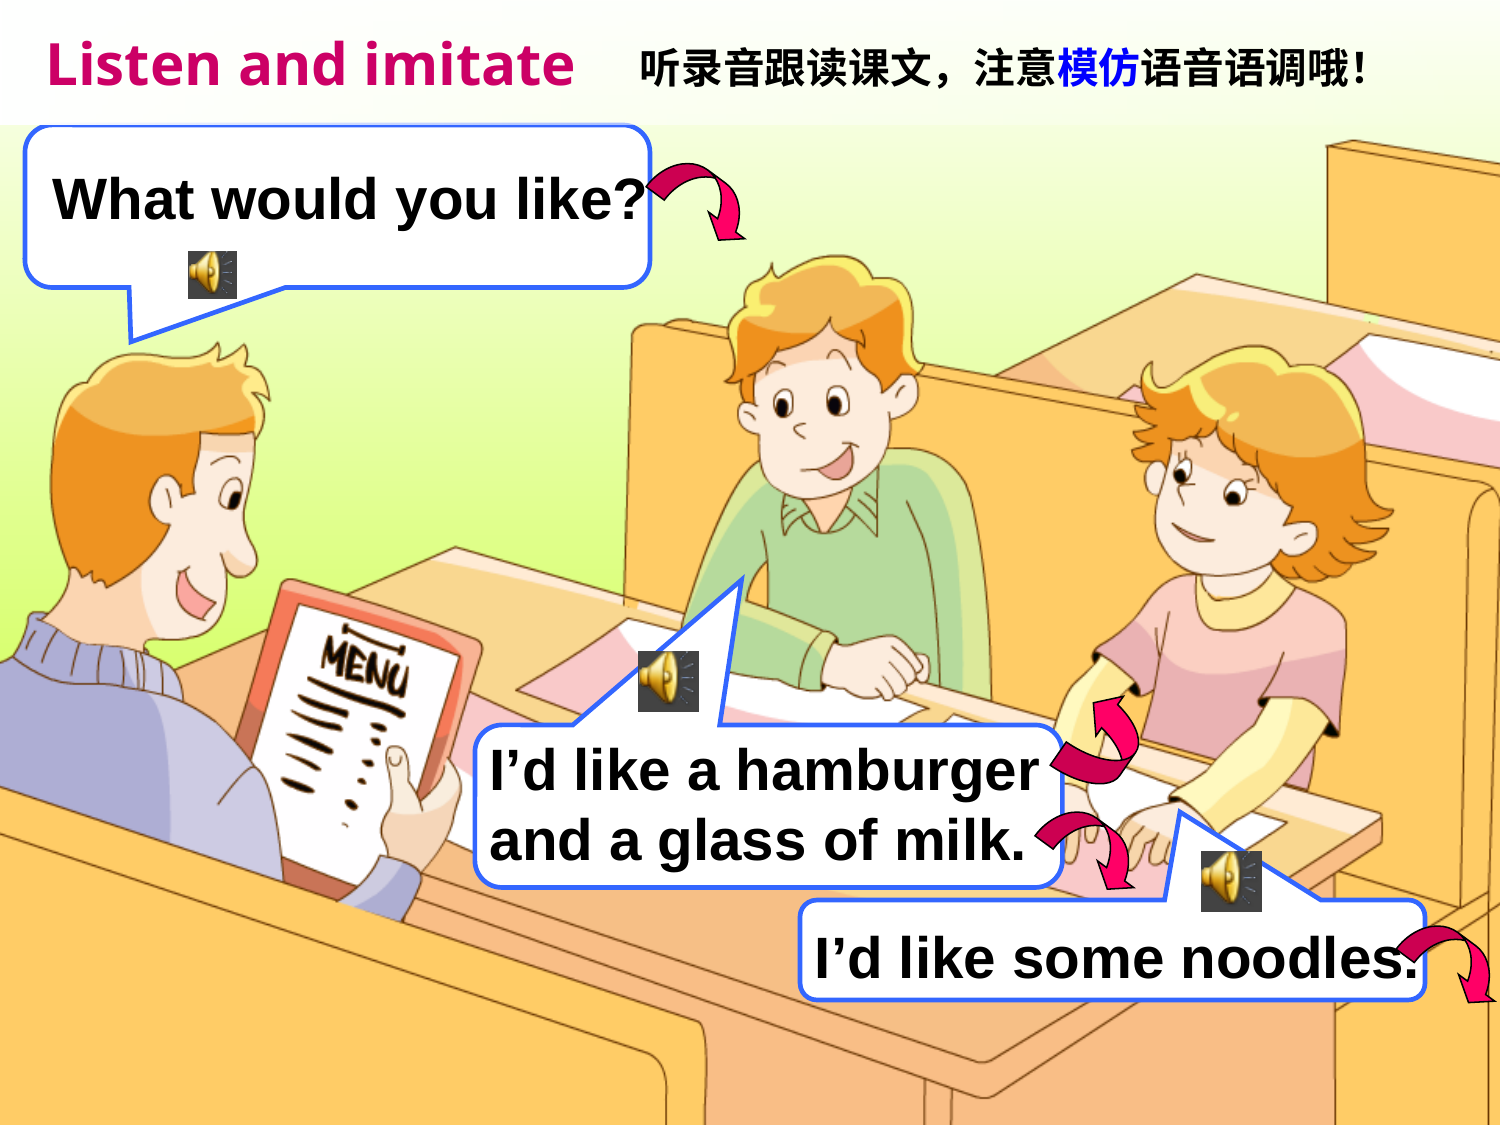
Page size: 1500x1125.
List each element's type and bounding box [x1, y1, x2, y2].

text_box [0, 0, 1500, 126]
picture [0, 126, 1500, 1125]
